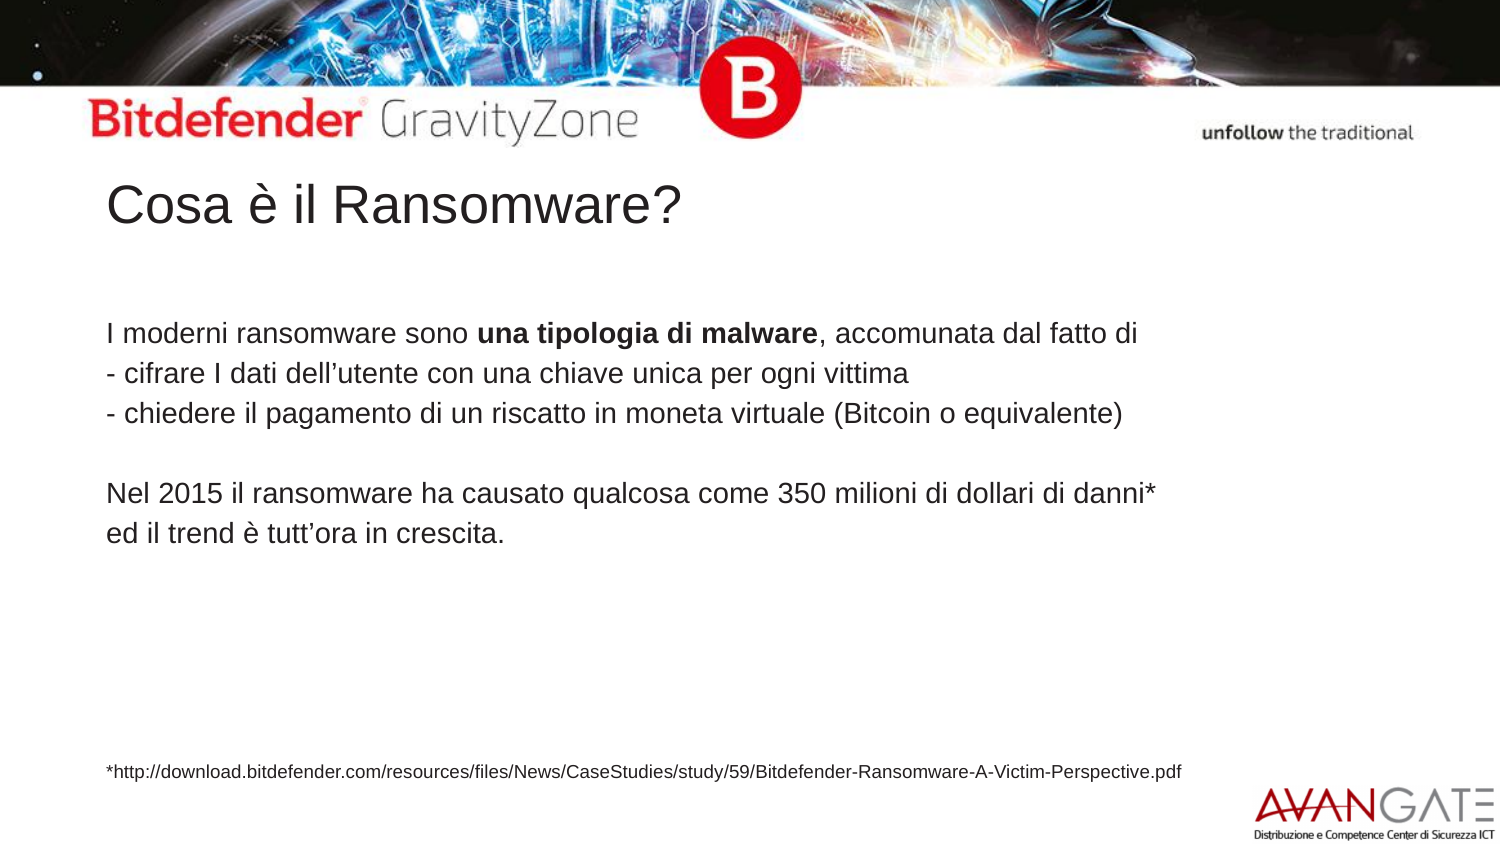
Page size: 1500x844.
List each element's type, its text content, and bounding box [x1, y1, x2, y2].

picture [1251, 785, 1500, 844]
text_box Cosa è il Ransomware? I moderni ransomware sono una tipologia di malware, accomunata dal fatto di - cifrare I dati dell’utente con una chiave unica per ogni vittima - chiedere il pagamento di un riscatto in moneta virtuale (Bitcoin o equivalente) Nel 2015 il ransomware ha causato qualcosa come 350 milioni di dollari di danni* ed il trend è tutt’ora in crescita. *http://download.bitdefender.com/resources/files/News/CaseStudies/study/59/Bitdefender-Ransomware-A-Victim-Perspective.pdf [91, 156, 1416, 786]
picture [0, 0, 1500, 149]
